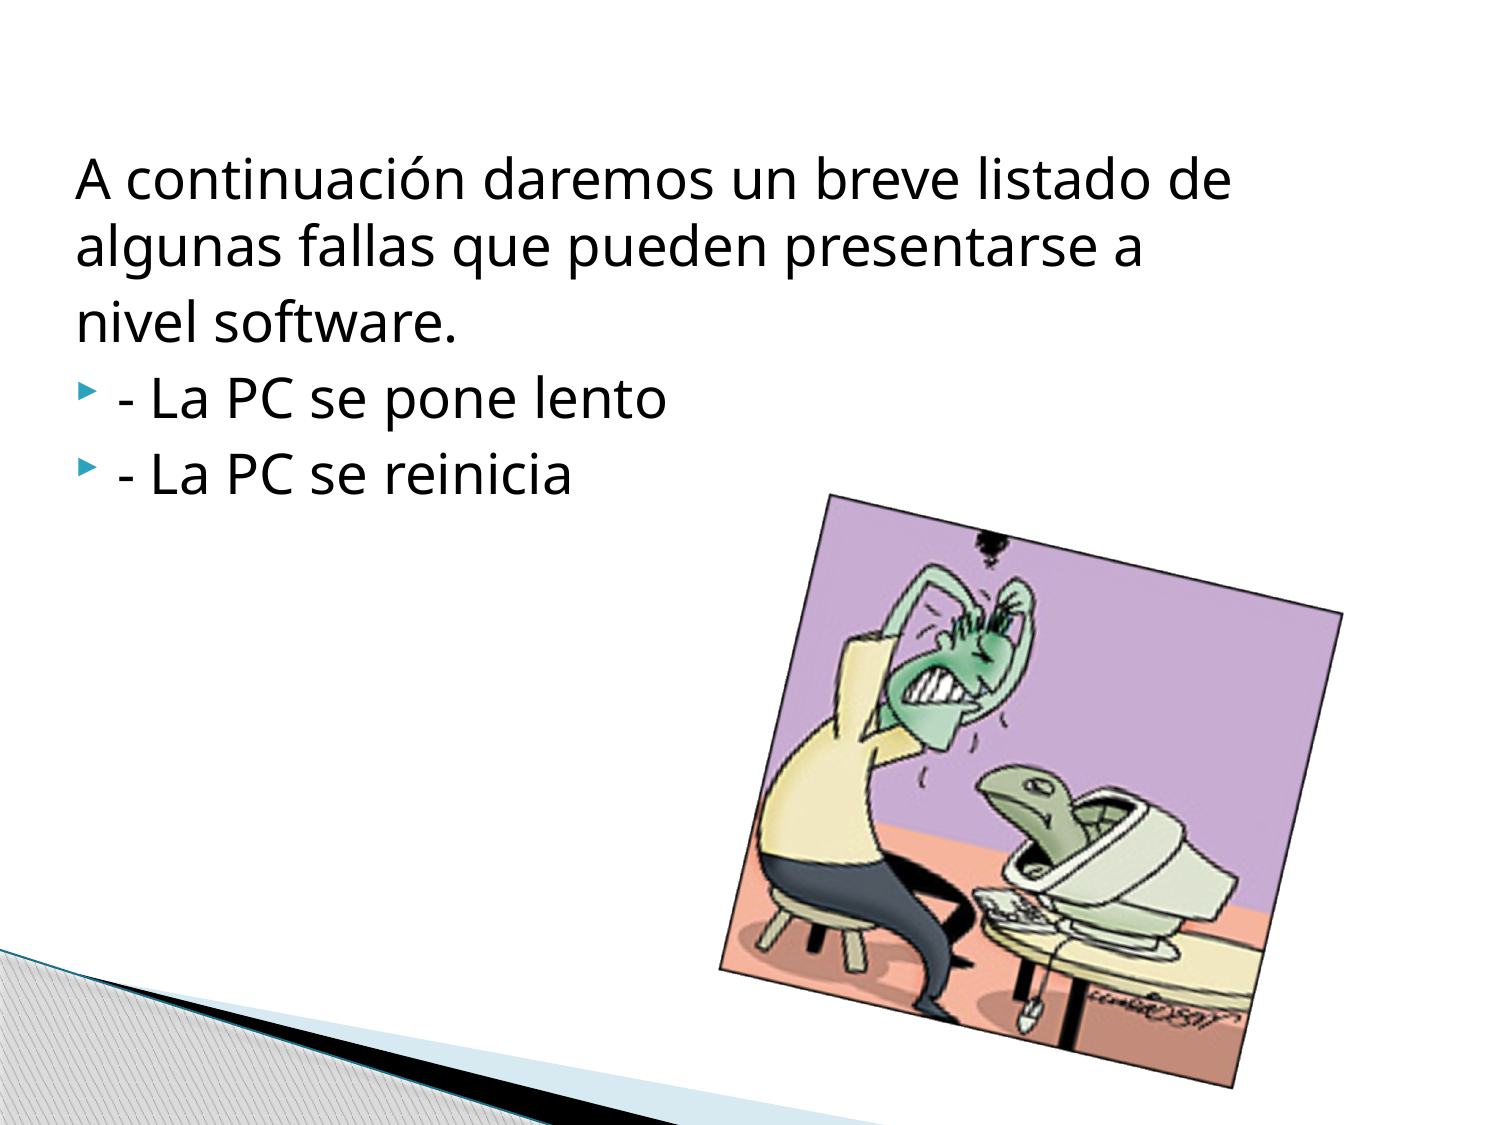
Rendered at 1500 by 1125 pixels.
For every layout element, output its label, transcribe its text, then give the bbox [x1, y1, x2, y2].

list A continuación daremos un breve listado de algunas fallas que pueden presentarse a nivel software. - La PC se pone lento - La PC se reinicia [42, 135, 1393, 1125]
picture [719, 494, 1343, 1088]
